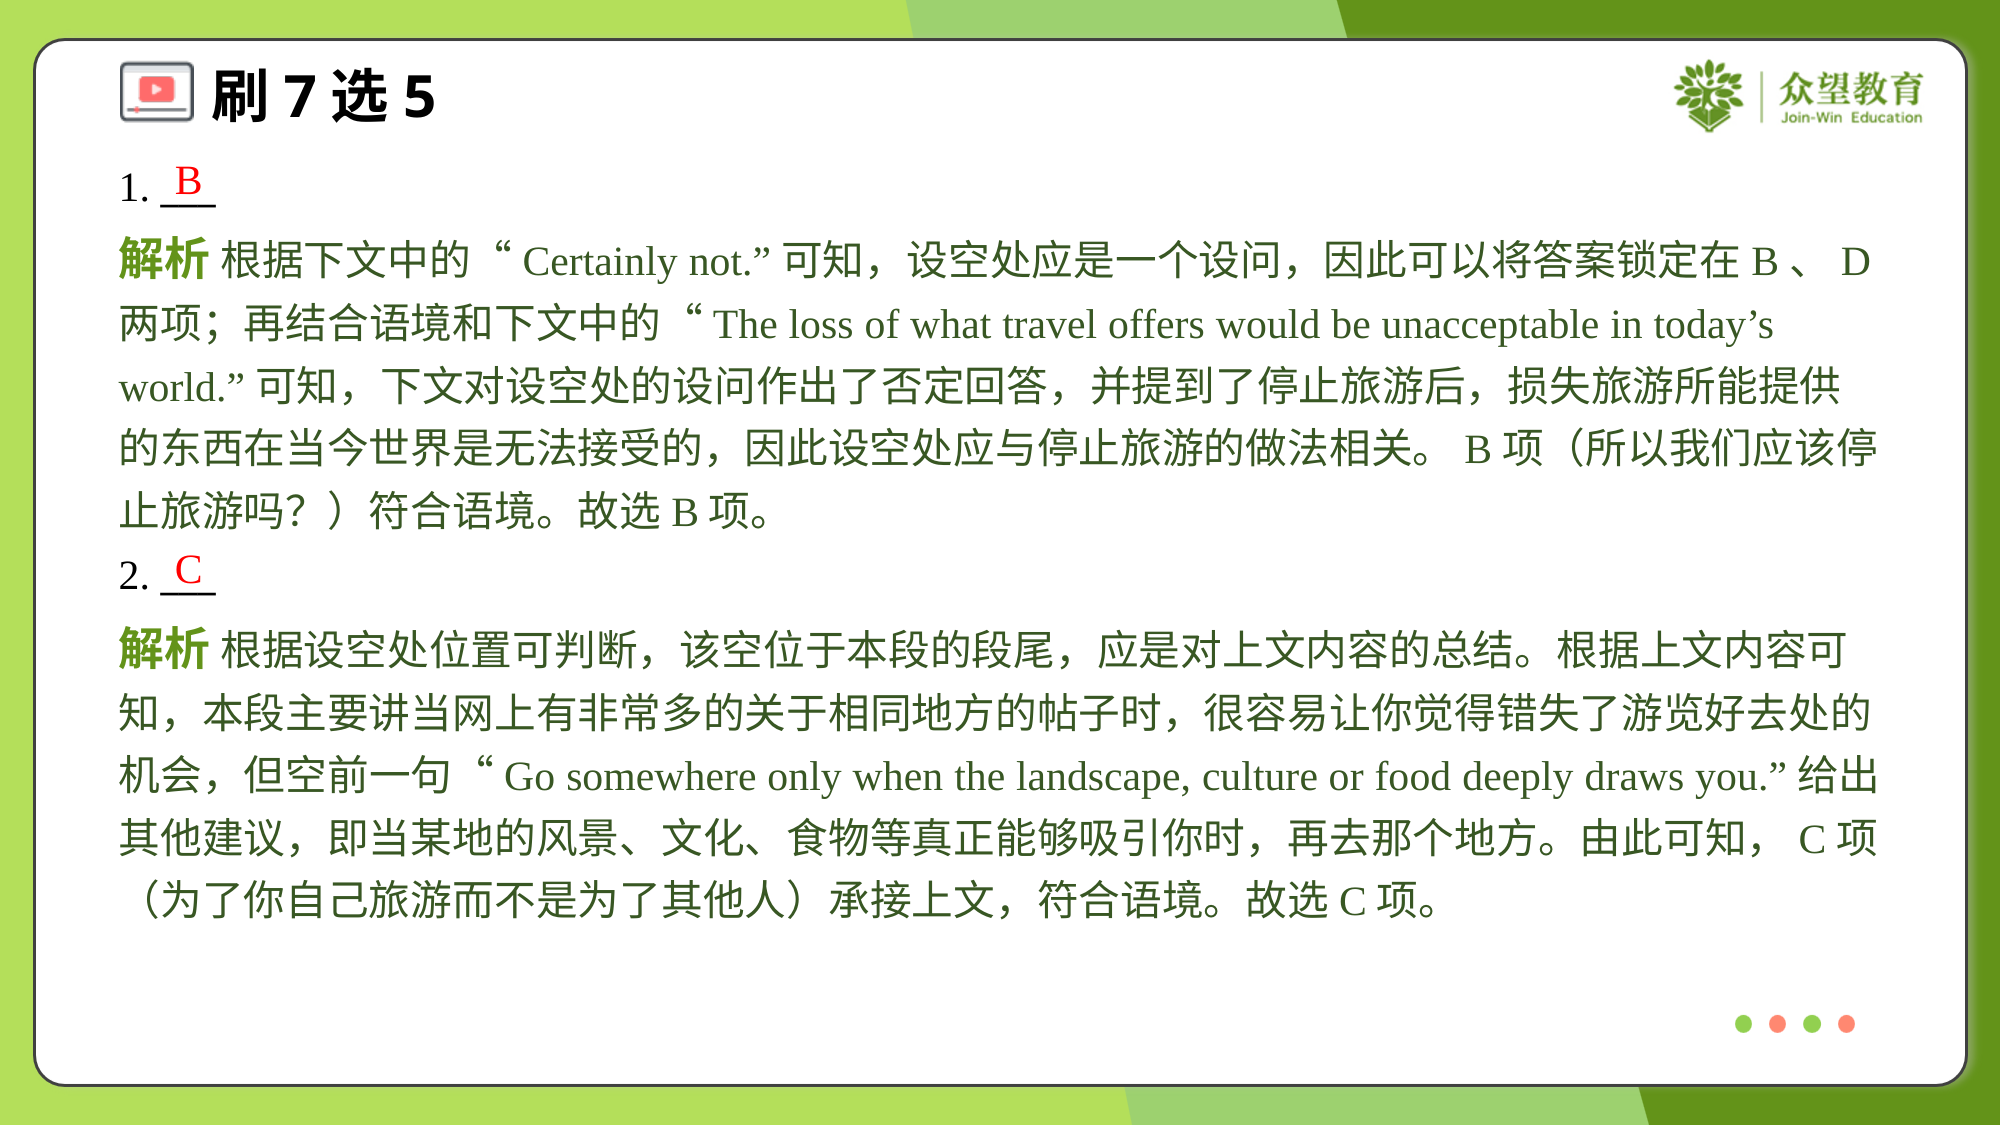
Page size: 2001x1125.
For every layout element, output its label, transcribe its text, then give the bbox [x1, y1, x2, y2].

picture [0, 0, 2000, 1125]
text_box 解析 根据设空处位置可判断，该空位于本段的段尾，应是对上文内容的总结。根据上文内容可知，本段主要讲当网上有非常多的关于相同地方的帖子时，很容易让你觉得错失了游览好去处的机会，但空前一句“Go somewhere only when the landscape, culture or food deeply draws you.”给出其他建议，即当某地的风景、文化、食物等真正能够吸引你时，再去那个地方。由此可知，C项（为了你自己旅游而不是为了其他人）承接上文，符合语境。故选C项。 [118, 605, 1883, 920]
text_box C [170, 529, 208, 588]
text_box 1. ___ [118, 146, 1883, 204]
text_box 2. ___ [118, 535, 1883, 593]
text_box B [170, 140, 208, 199]
text_box 解析 根据下文中的“Certainly not.”可知，设空处应是一个设问，因此可以将答案锁定在B、D两项；再结合语境和下文中的“The loss of what travel offers would be unacceptable in today’s world.”可知，下文对设空处的设问作出了否定回答，并提到了停止旅游后，损失旅游所能提供的东西在当今世界是无法接受的，因此设空处应与停止旅游的做法相关。B项（所以我们应该停止旅游吗？）符合语境。故选B项。 [118, 215, 1883, 530]
